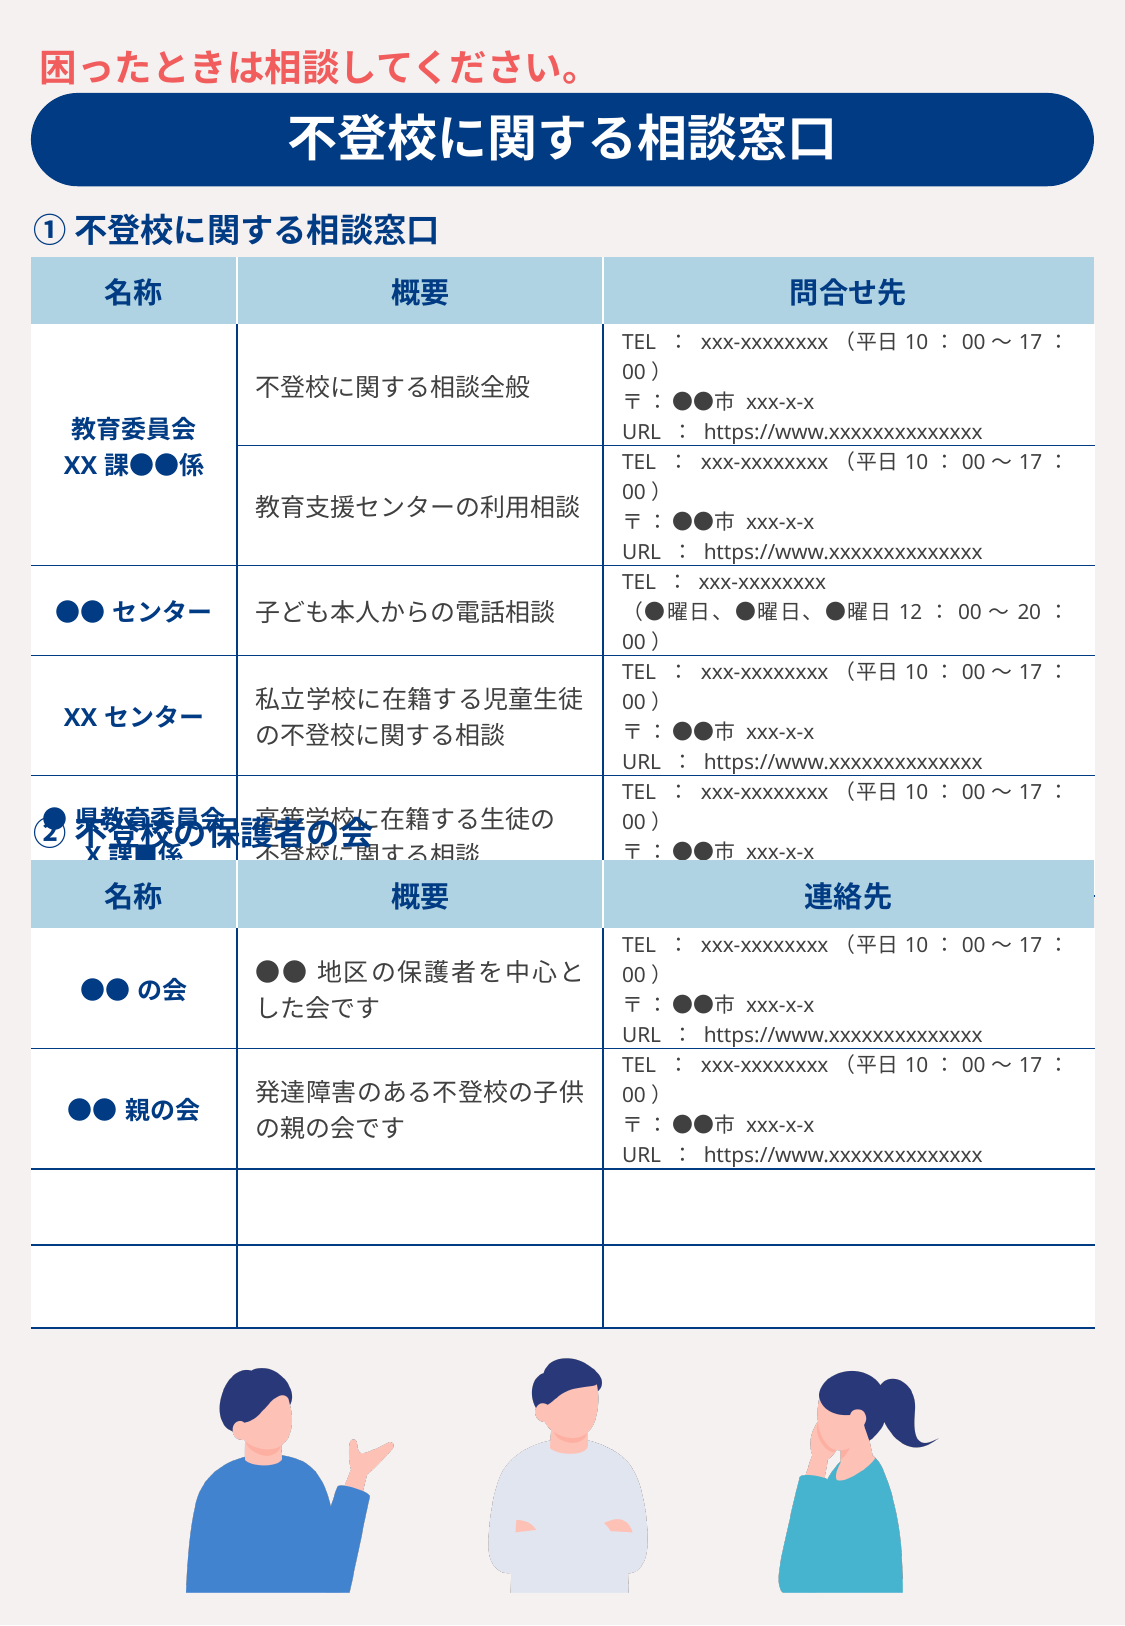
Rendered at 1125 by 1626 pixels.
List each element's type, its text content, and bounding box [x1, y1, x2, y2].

table_cell ●県教育委員会 X課■係 [31, 776, 236, 860]
text_box 不登校に関する相談窓口 [30, 92, 1094, 187]
table_cell TEL ： xxx-xxxxxxxx （●曜日、●曜日、●曜日12：00～20：00） [604, 566, 1093, 655]
text_box ②不登校の保護者の会 [32, 812, 465, 850]
table_header 概要 [238, 860, 602, 928]
text_box ①不登校に関する相談窓口 [32, 209, 465, 246]
table_cell ●●センター [31, 566, 236, 655]
table_cell [31, 1246, 236, 1327]
table_cell TEL ： xxx-xxxxxxxx（平日10：00～17：00） 〒 ： ●●市 xxx-x-x URL ： https://www.xxxxxxxxxxxxxx [604, 776, 1093, 860]
table_cell 私立学校に在籍する児童生徒の不登校に関する相談 [238, 656, 602, 775]
table_cell ●●親の会 [31, 1049, 236, 1168]
table_cell XXセンター [31, 656, 236, 775]
table_cell 子ども本人からの電話相談 [238, 566, 602, 655]
table_cell ●●地区の保護者を中心とした会です [238, 929, 602, 1048]
table_cell TEL ： xxx-xxxxxxxx（平日10：00～17：00） 〒 ： ●●市 xxx-x-x URL ： https://www.xxxxxxxxxxxxxx [604, 446, 1093, 565]
table_header 概要 [238, 257, 602, 324]
table_cell 教育支援センターの利用相談 [238, 446, 602, 565]
table_cell [604, 1246, 1093, 1327]
table_header 名称 [31, 257, 236, 324]
text_box 困ったときは相談してください。 [29, 33, 1095, 96]
table_cell TEL ： xxx-xxxxxxxx（平日10：00～17：00） 〒 ： ●●市 xxx-x-x URL ： https://www.xxxxxxxxxxxxxx [604, 929, 1093, 1048]
picture [186, 1358, 939, 1593]
table_header 名称 [31, 860, 236, 928]
table_cell 高等学校に在籍する生徒の 不登校に関する相談 [238, 776, 602, 860]
table_cell [31, 1170, 236, 1244]
table_cell [604, 1170, 1093, 1244]
table_cell 発達障害のある不登校の子供の親の会です [238, 1049, 602, 1168]
table_header 連絡先 [604, 860, 1094, 928]
table_header 問合せ先 [604, 257, 1094, 324]
table_cell [238, 1170, 602, 1244]
table_cell [238, 1246, 602, 1327]
table_cell TEL ： xxx-xxxxxxxx（平日10：00～17：00） 〒 ： ●●市 xxx-x-x URL ： https://www.xxxxxxxxxxxxxx [604, 326, 1093, 445]
table_cell TEL ： xxx-xxxxxxxx（平日10：00～17：00） 〒 ： ●●市 xxx-x-x URL ： https://www.xxxxxxxxxxxxxx [604, 656, 1093, 775]
table_cell 教育委員会 XX課●●係 [31, 326, 236, 565]
table_cell TEL ： xxx-xxxxxxxx（平日10：00～17：00） 〒 ： ●●市 xxx-x-x URL ： https://www.xxxxxxxxxxxxxx [604, 1049, 1093, 1168]
table_cell ●●の会 [31, 929, 236, 1048]
table_cell 不登校に関する相談全般 [238, 326, 602, 445]
